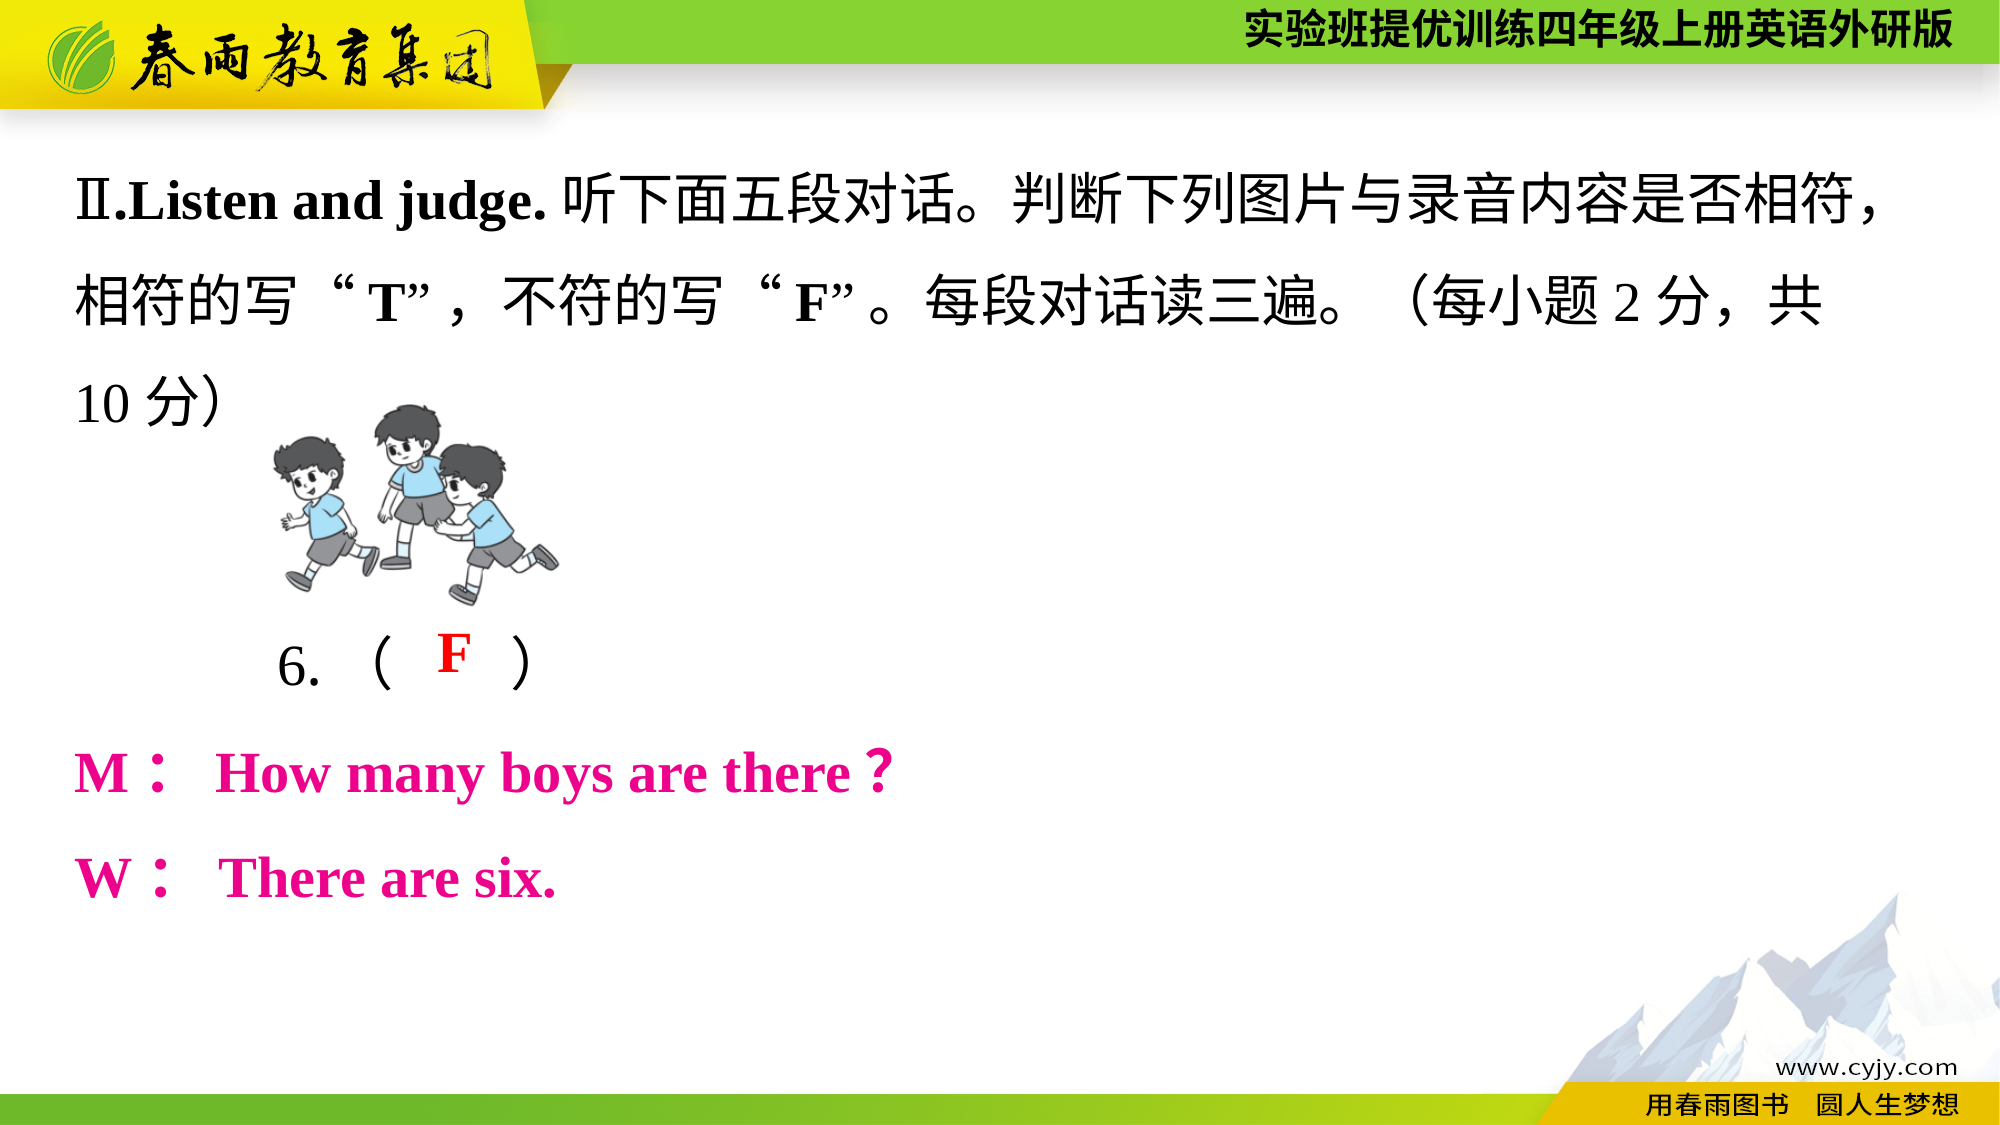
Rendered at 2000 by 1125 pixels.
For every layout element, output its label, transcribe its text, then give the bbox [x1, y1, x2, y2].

text_box F [423, 619, 489, 692]
list Ⅱ.Listen and judge.听下面五段对话。判断下列图片与录音内容是否相符，相符的写“T”，不符的写“F”。每段对话读三遍。（每小题2分，共 10分） [59, 122, 1944, 443]
text_box M：How many boys are there？ W：There are six. [59, 691, 1944, 917]
text_box 6.（ ） [489, 584, 1944, 691]
text_box 6.（ ） [59, 584, 423, 691]
picture [0, 0, 2000, 1125]
